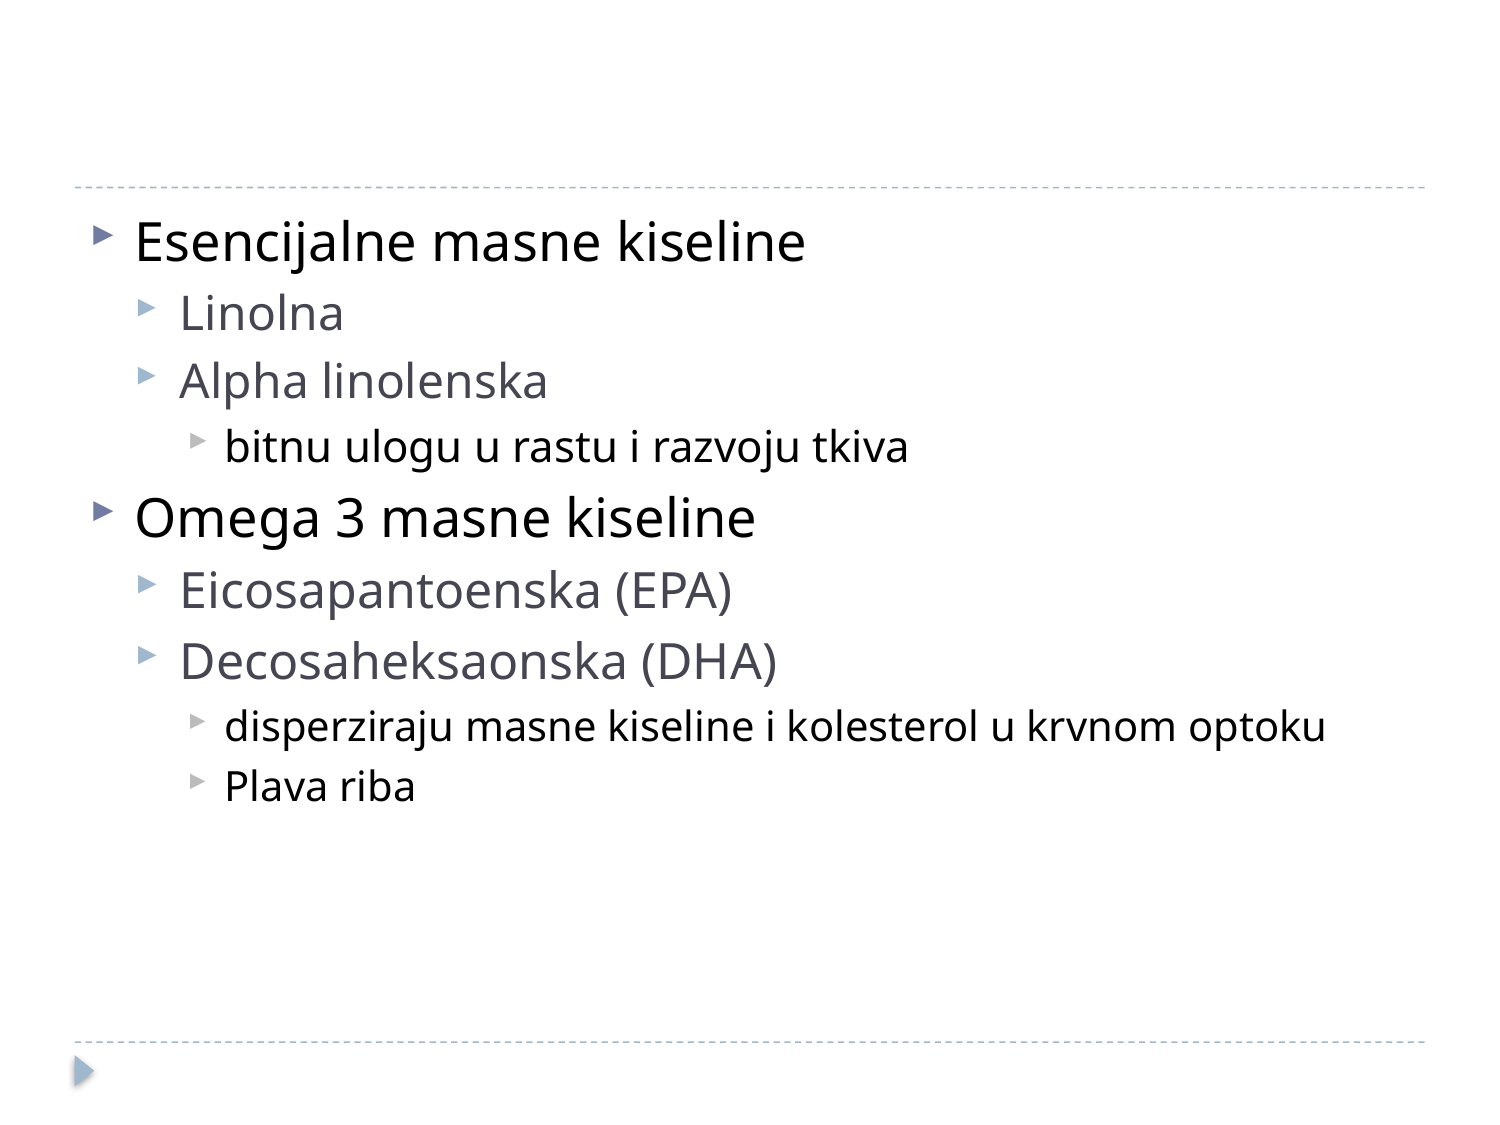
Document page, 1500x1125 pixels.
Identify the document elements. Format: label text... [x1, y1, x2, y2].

list Esencijalne masne kiseline Linolna Alpha linolenska bitnu ulogu u rastu i razvoju tkiva Omega 3 masne kiseline Eicosapantoenska (EPA) Decosaheksaonska (DHA) disperziraju masne kiseline i kolesterol u krvnom optoku Plava riba [75, 200, 1425, 1010]
